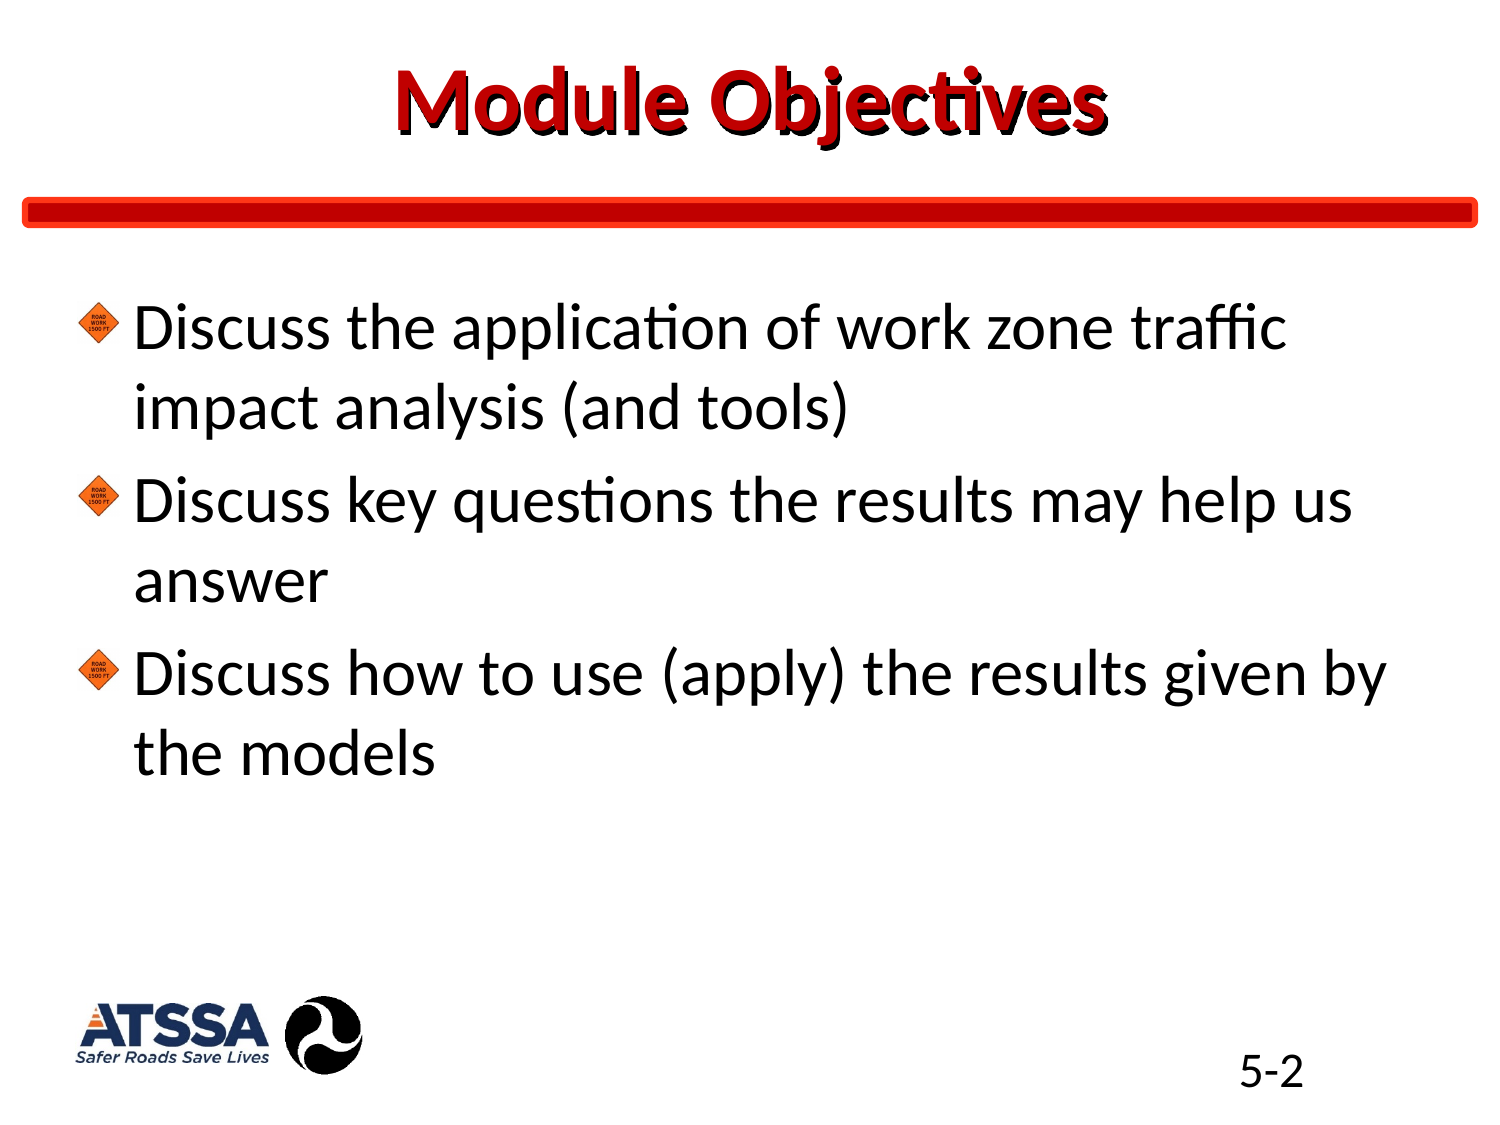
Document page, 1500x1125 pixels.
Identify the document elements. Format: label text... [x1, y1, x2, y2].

title Module Objectives [0, 0, 1500, 188]
picture [276, 989, 370, 1077]
list Discuss the application of work zone traffic impact analysis (and tools) Discuss key questions the results may help us answer Discuss how to use (apply) the results given by the models [62, 274, 1438, 988]
picture [77, 648, 120, 691]
picture [77, 474, 120, 517]
picture [75, 1003, 269, 1063]
picture [77, 301, 120, 344]
